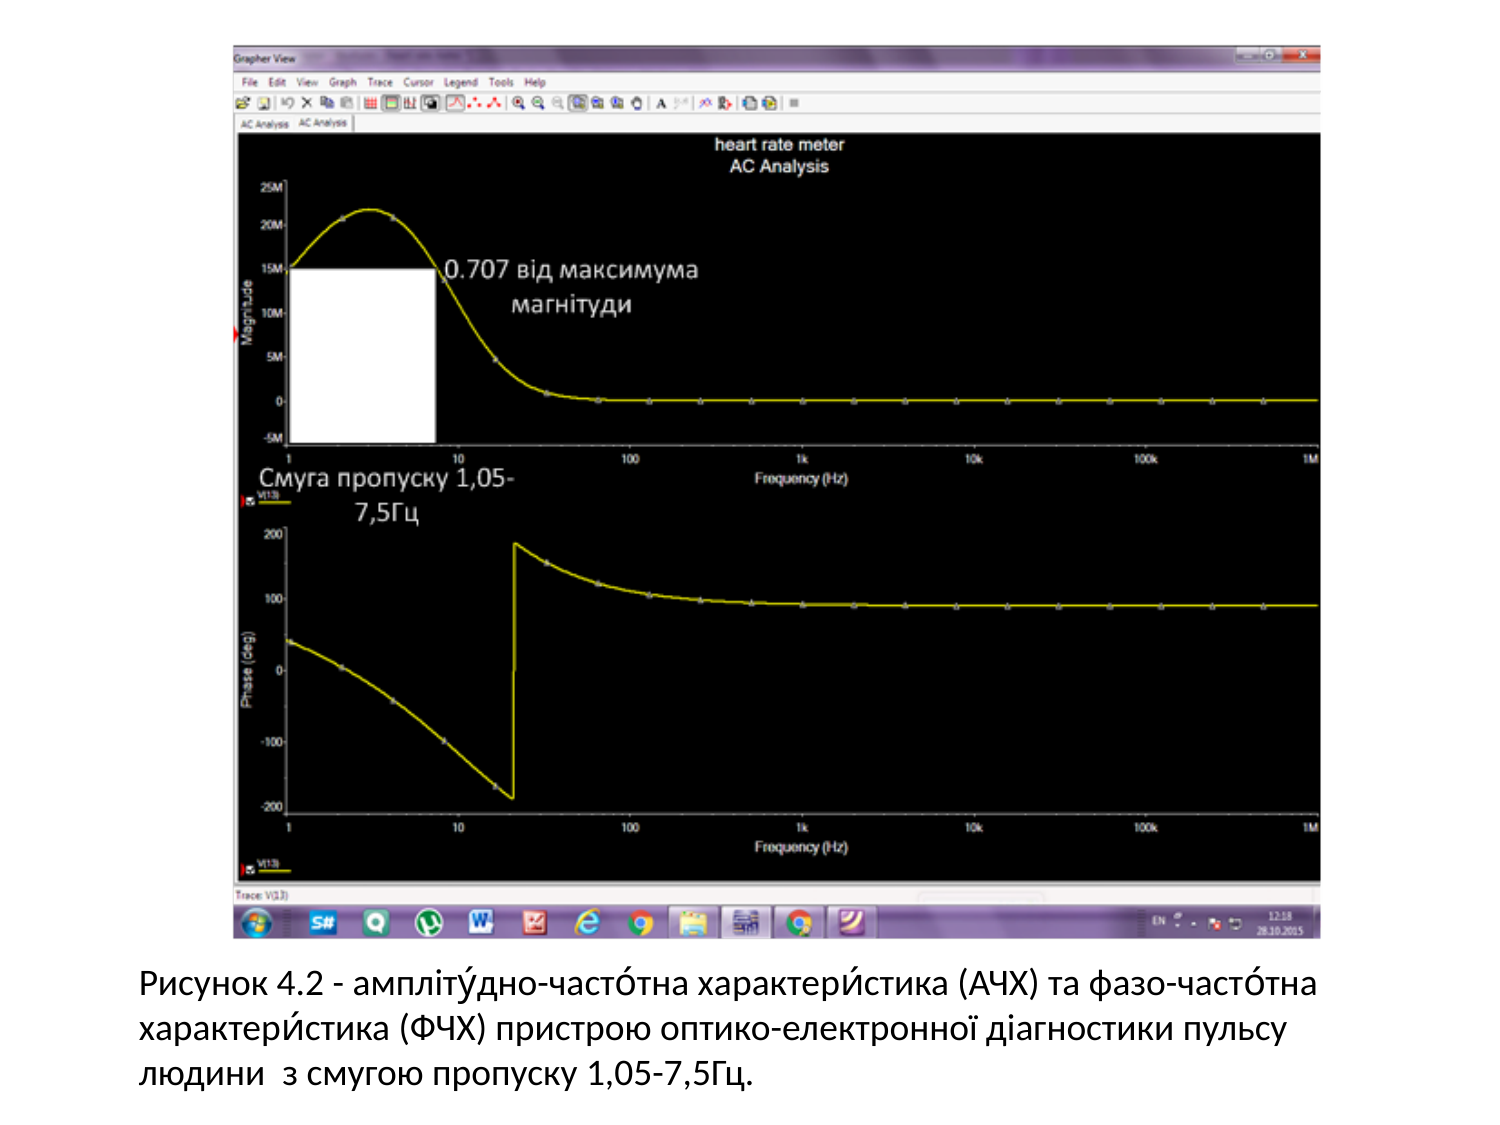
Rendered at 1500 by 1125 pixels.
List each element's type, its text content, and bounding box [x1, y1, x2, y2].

text_box Рисунок 4.2 - ампліту́дно-часто́тна характери́стика (АЧХ) та фазо-часто́тна характери́стика (ФЧХ) пристрою оптико-електронної діагностики пульсу людини з смугою пропуску 1,05-7,5Гц. [123, 950, 1400, 1100]
picture [229, 42, 1330, 951]
